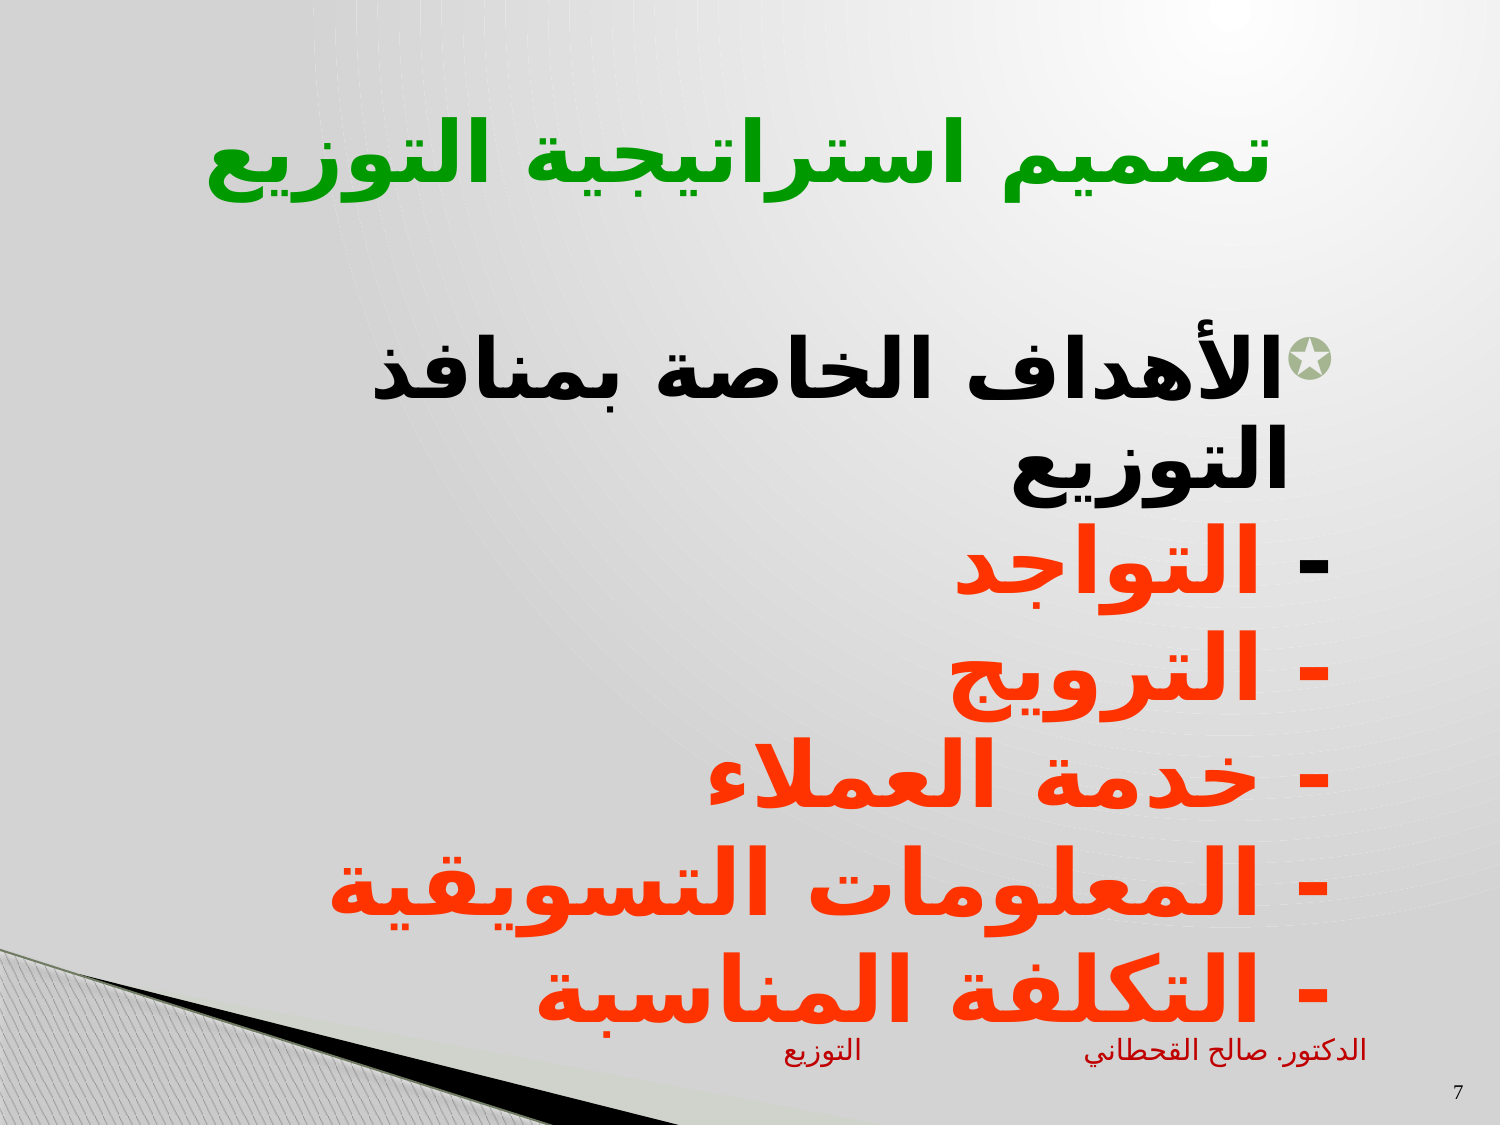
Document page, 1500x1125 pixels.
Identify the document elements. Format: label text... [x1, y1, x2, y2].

list الأهداف الخاصة بمنافذ التوزيع - التواجد - الترويج - خدمة العملاء - المعلومات التسويقية - التكلفة المناسبة [70, 318, 1367, 1060]
slide_number 7 [1418, 1051, 1479, 1112]
title تصميم استراتيجية التوزيع [112, 84, 1367, 238]
footer التوزيع الدكتور. صالح القحطاني [585, 1042, 1383, 1103]
